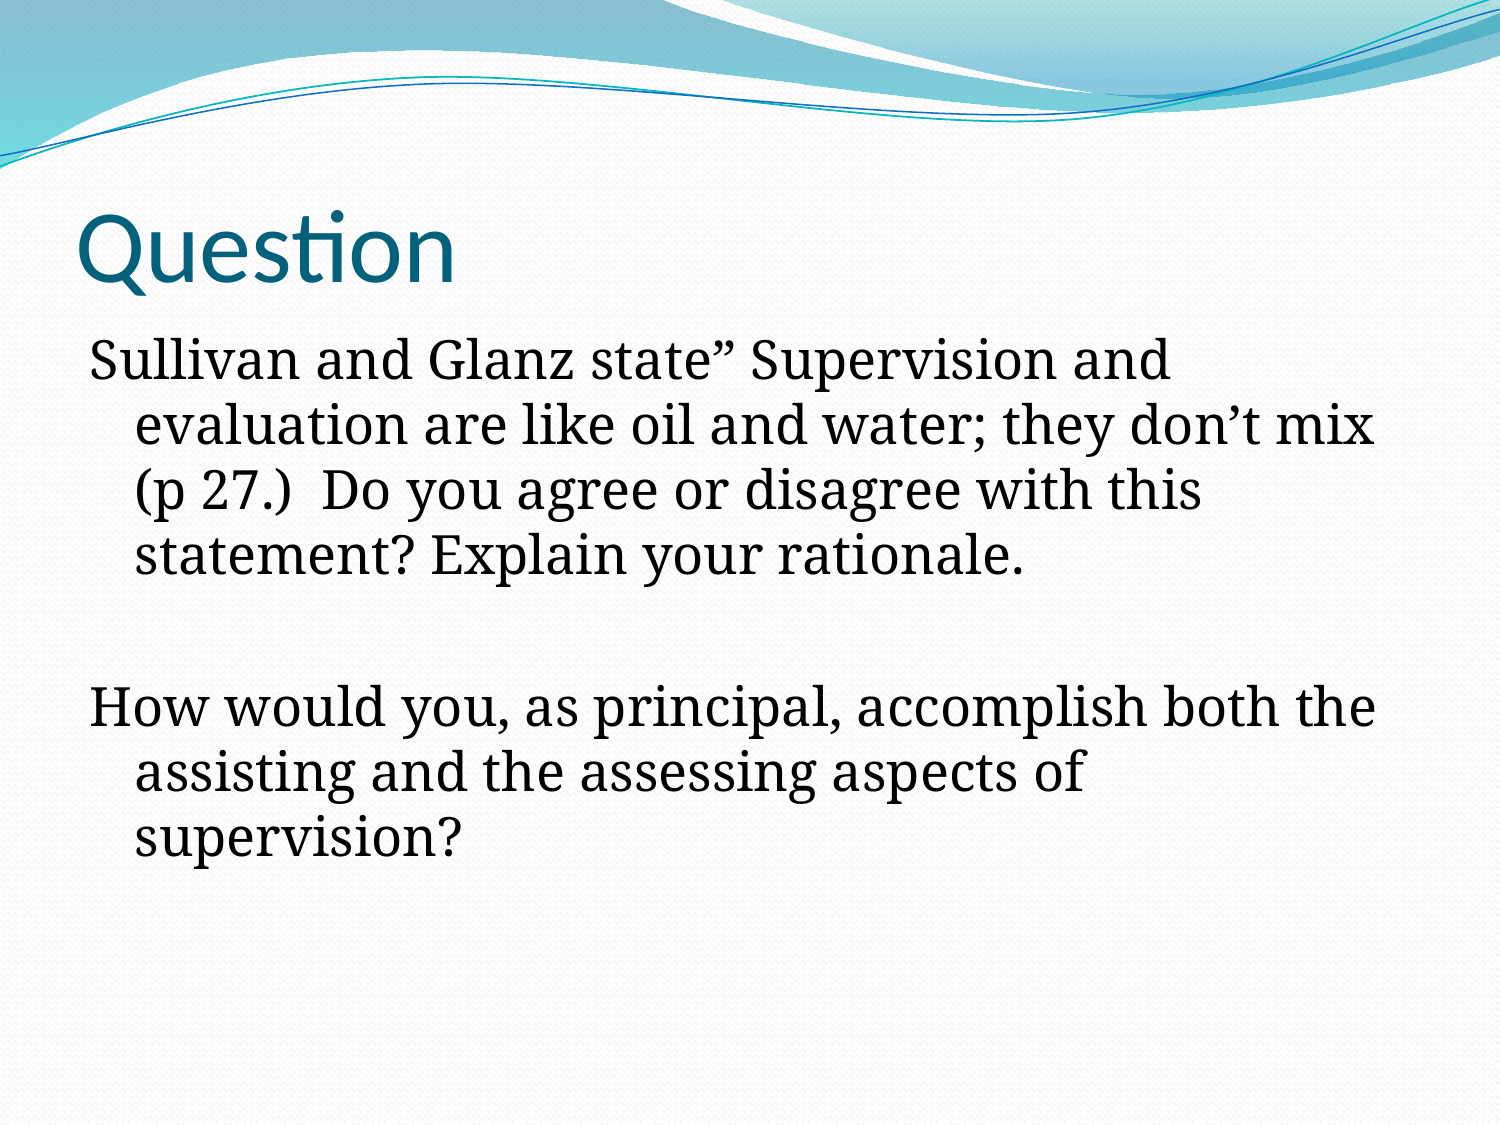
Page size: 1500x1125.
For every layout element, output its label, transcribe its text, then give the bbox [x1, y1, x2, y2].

list Sullivan and Glanz state” Supervision and evaluation are like oil and water; they don’t mix (p 27.) Do you agree or disagree with this statement? Explain your rationale. How would you, as principal, accomplish both the assisting and the assessing aspects of supervision? [75, 317, 1425, 1038]
title Question [75, 115, 1425, 303]
